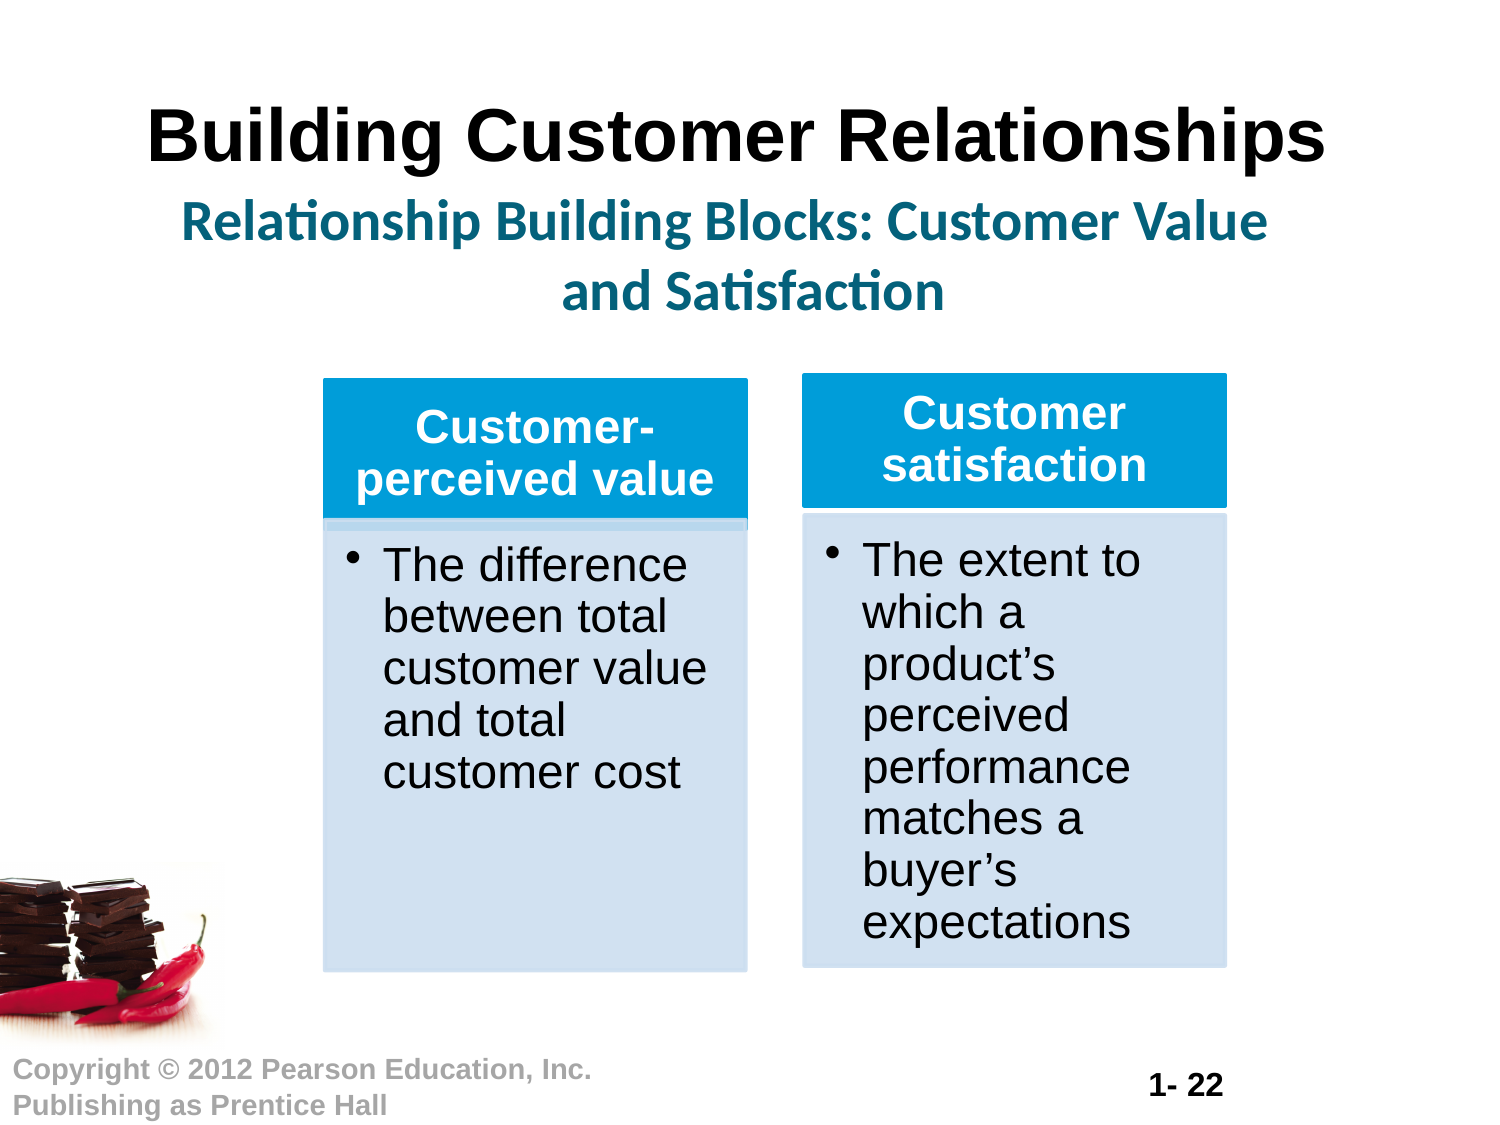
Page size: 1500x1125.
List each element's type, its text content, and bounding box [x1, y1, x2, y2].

picture [0, 862, 225, 1050]
title Building Customer Relationships [99, 37, 1376, 226]
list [324, 337, 1226, 1013]
list Relationship Building Blocks: Customer Value and Satisfaction [137, 174, 1313, 238]
